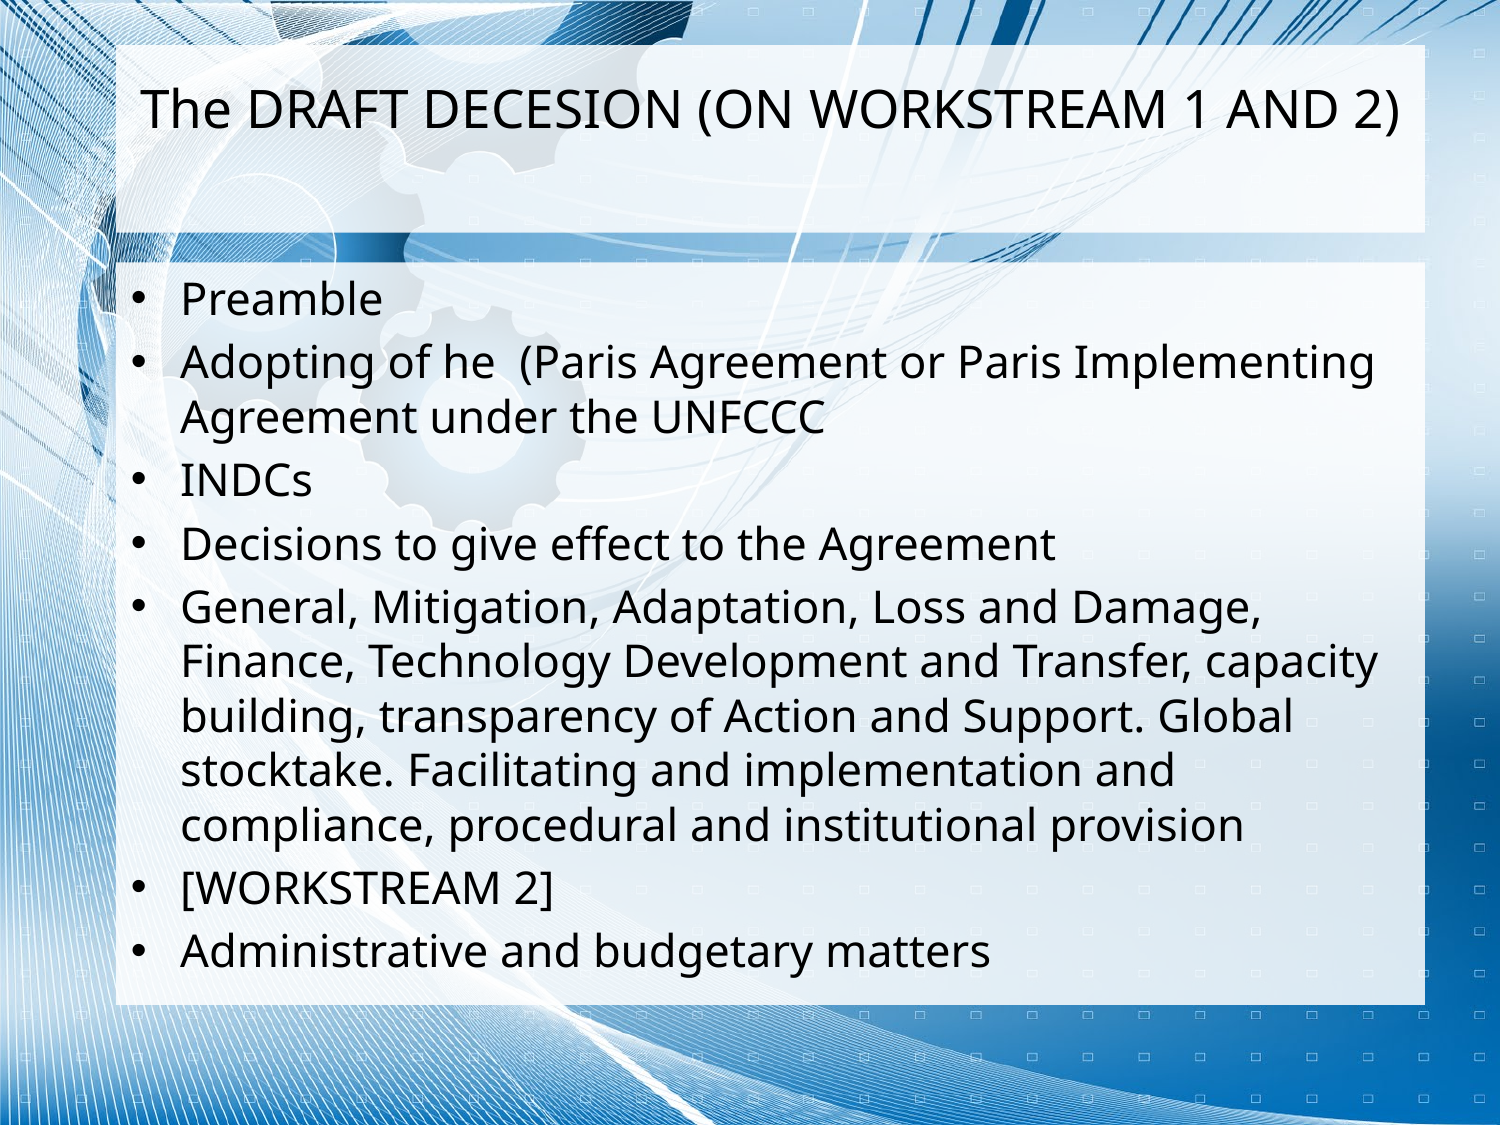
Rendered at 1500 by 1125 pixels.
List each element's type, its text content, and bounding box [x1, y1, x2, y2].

picture [0, 0, 1500, 1125]
list Preamble Adopting of he (Paris Agreement or Paris Implementing Agreement under the UNFCCC INDCs Decisions to give effect to the Agreement General, Mitigation, Adaptation, Loss and Damage, Finance, Technology Development and Transfer, capacity building, transparency of Action and Support. Global stocktake. Facilitating and implementation and compliance, procedural and institutional provision [WORKSTREAM 2] Administrative and budgetary matters [115, 262, 1425, 1005]
title The DRAFT DECESION (ON WORKSTREAM 1 AND 2) [115, 45, 1425, 233]
